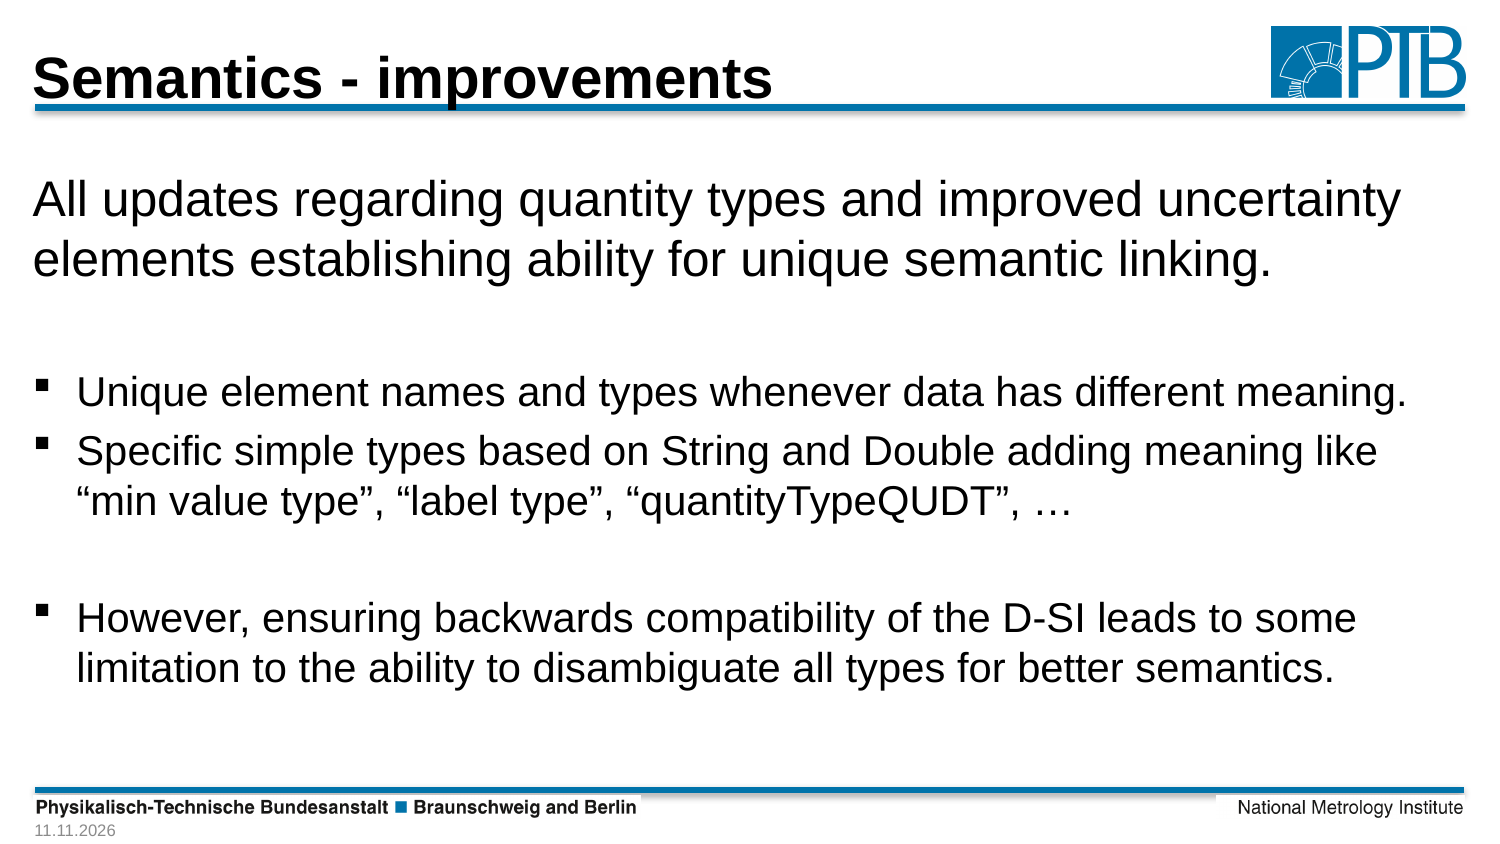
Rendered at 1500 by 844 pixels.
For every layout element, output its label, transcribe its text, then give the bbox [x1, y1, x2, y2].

picture [1459, 26, 1467, 75]
title Semantics - improvements [17, 26, 1459, 123]
picture [33, 795, 641, 815]
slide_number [19, 815, 669, 844]
picture [1216, 795, 1465, 819]
picture [1459, 80, 1467, 98]
list All updates regarding quantity types and improved uncertainty elements establishing ability for unique semantic linking. Unique element names and types whenever data has different meaning. Specific simple types based on String and Double adding meaning like “min value type”, “label type”, “quantityTypeQUDT”, … However, ensuring backwards compatibility of the D-SI leads to some limitation to the ability to disambiguate all types for better semantics. [17, 159, 1459, 780]
